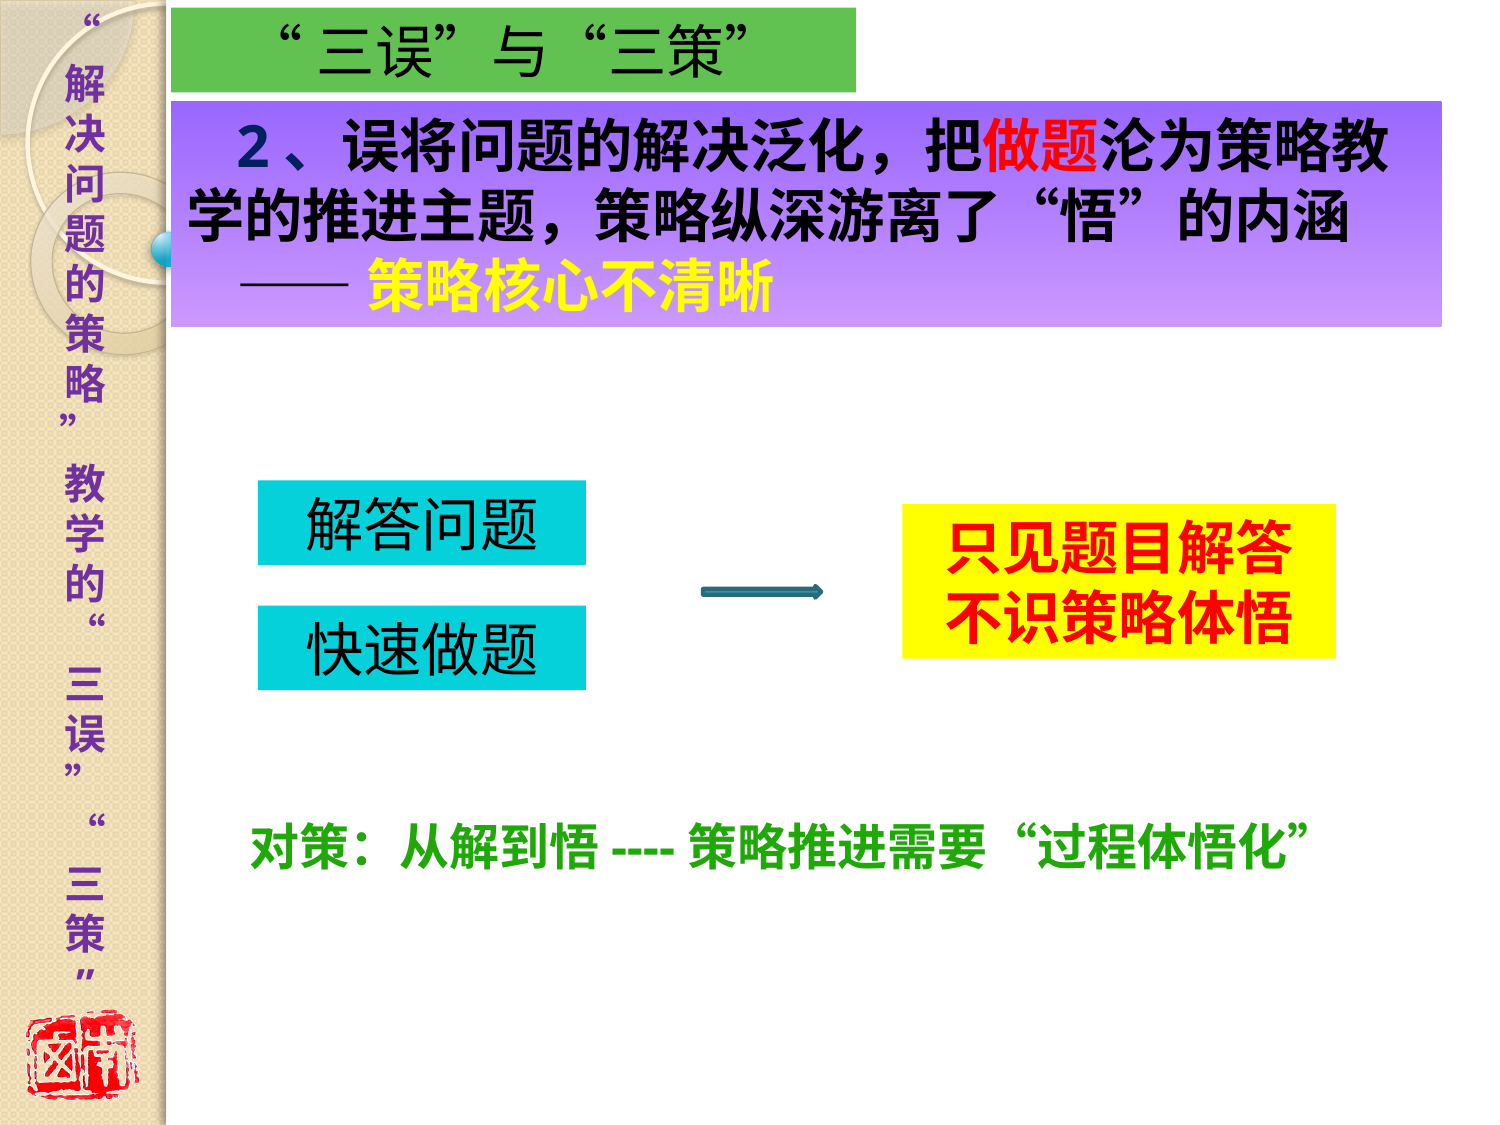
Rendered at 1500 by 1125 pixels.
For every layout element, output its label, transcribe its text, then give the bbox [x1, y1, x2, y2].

text_box 快速做题 [257, 605, 586, 691]
text_box 2、误将问题的解决泛化，把做题沦为策略教学的推进主题，策略纵深游离了“悟”的内涵 ——策略核心不清晰 [171, 101, 1442, 327]
text_box “解决问题的策略 ”教学的“三误”“三策 ” [35, 0, 136, 1003]
text_box 对策：从解到悟----策略推进需要“过程体悟化” [234, 808, 1428, 884]
picture [23, 1006, 142, 1102]
text_box “三误”与“三策” [171, 7, 857, 93]
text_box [702, 503, 1337, 661]
text_box 解答问题 [257, 480, 586, 566]
